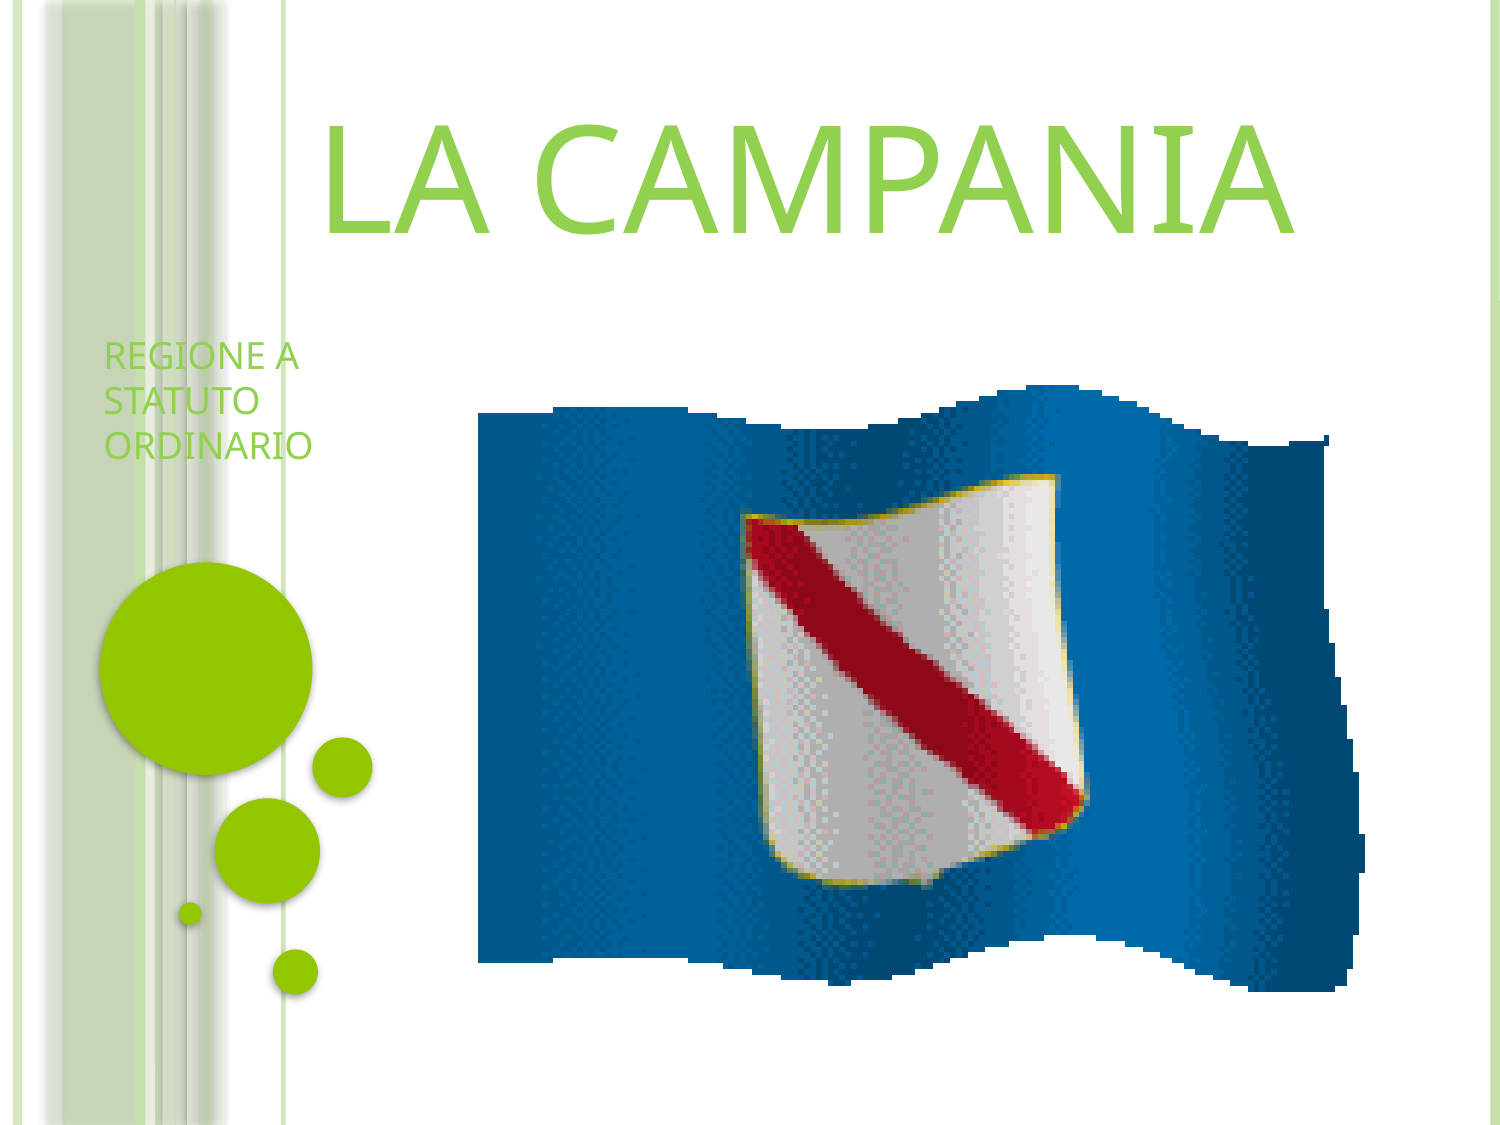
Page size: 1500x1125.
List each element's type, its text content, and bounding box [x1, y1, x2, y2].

text_box REGIONE A STATUTO ORDINARIO [88, 324, 396, 475]
picture [477, 384, 1365, 992]
text_box LA CAMPANIA [301, 75, 1459, 271]
